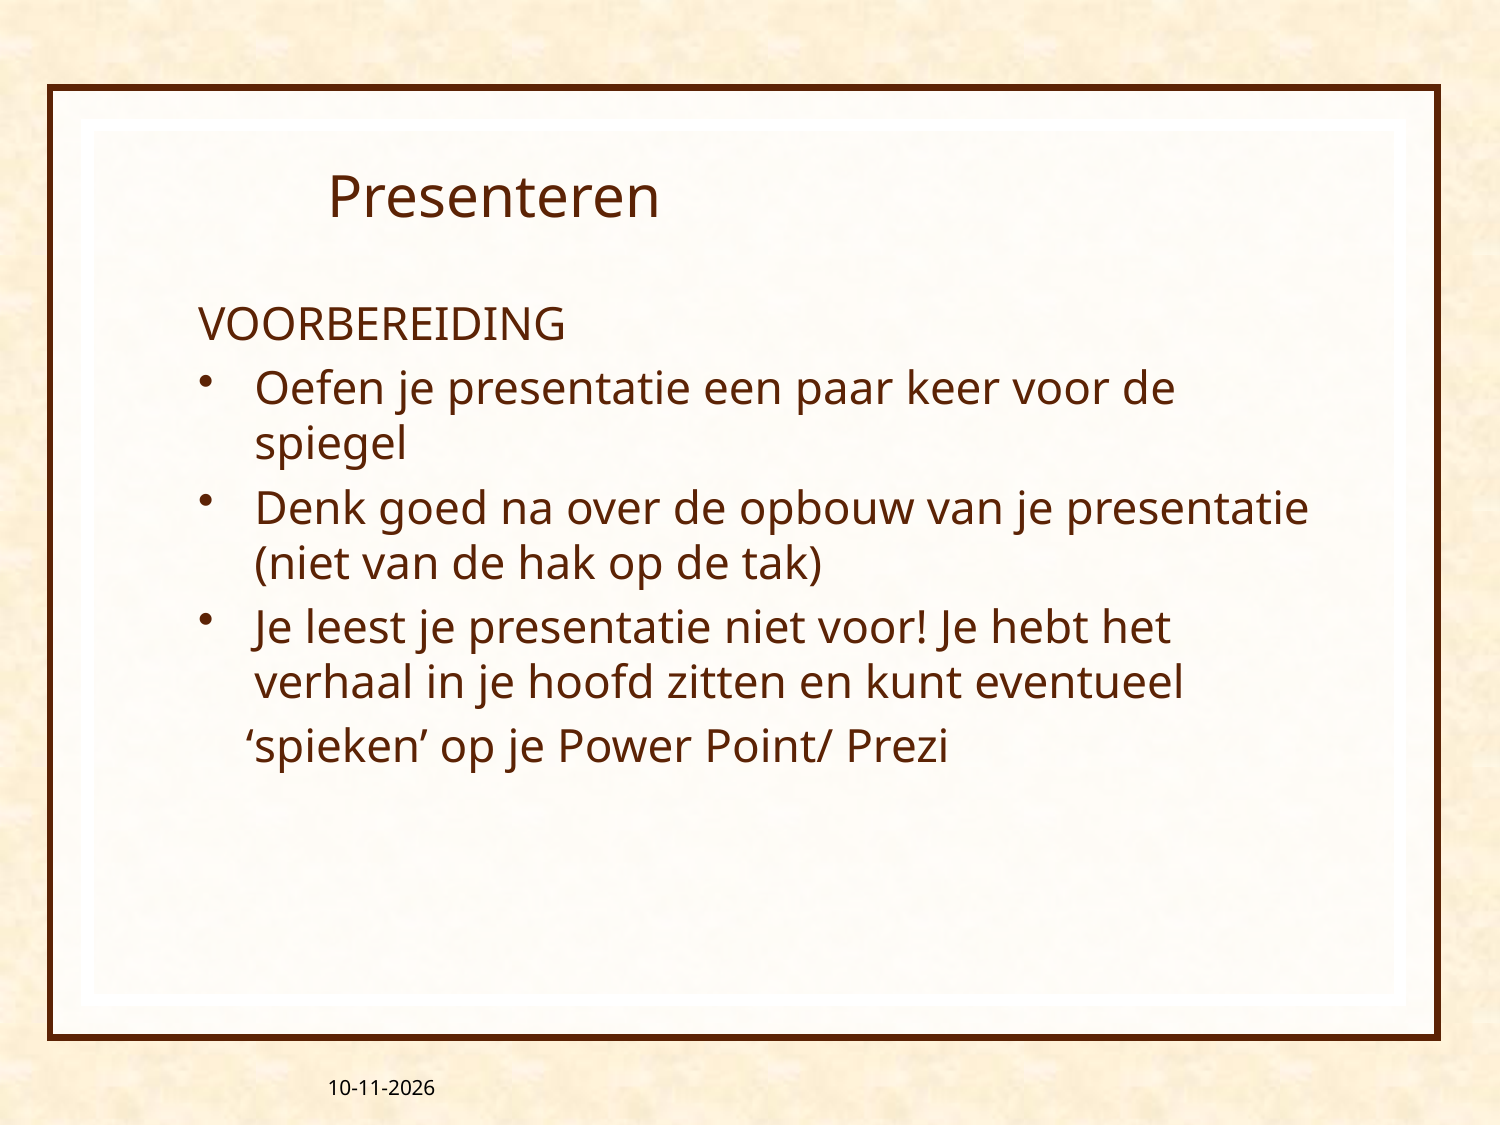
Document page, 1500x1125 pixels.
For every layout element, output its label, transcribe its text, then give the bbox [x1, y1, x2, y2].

title Presenteren [312, 137, 1351, 251]
list VOORBEREIDING Oefen je presentatie een paar keer voor de spiegel Denk goed na over de opbouw van je presentatie (niet van de hak op de tak) Je leest je presentatie niet voor! Je hebt het verhaal in je hoofd zitten en kunt eventueel ‘spieken’ op je Power Point/ Prezi [182, 287, 1350, 976]
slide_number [312, 1052, 575, 1125]
picture [0, 0, 1500, 1125]
